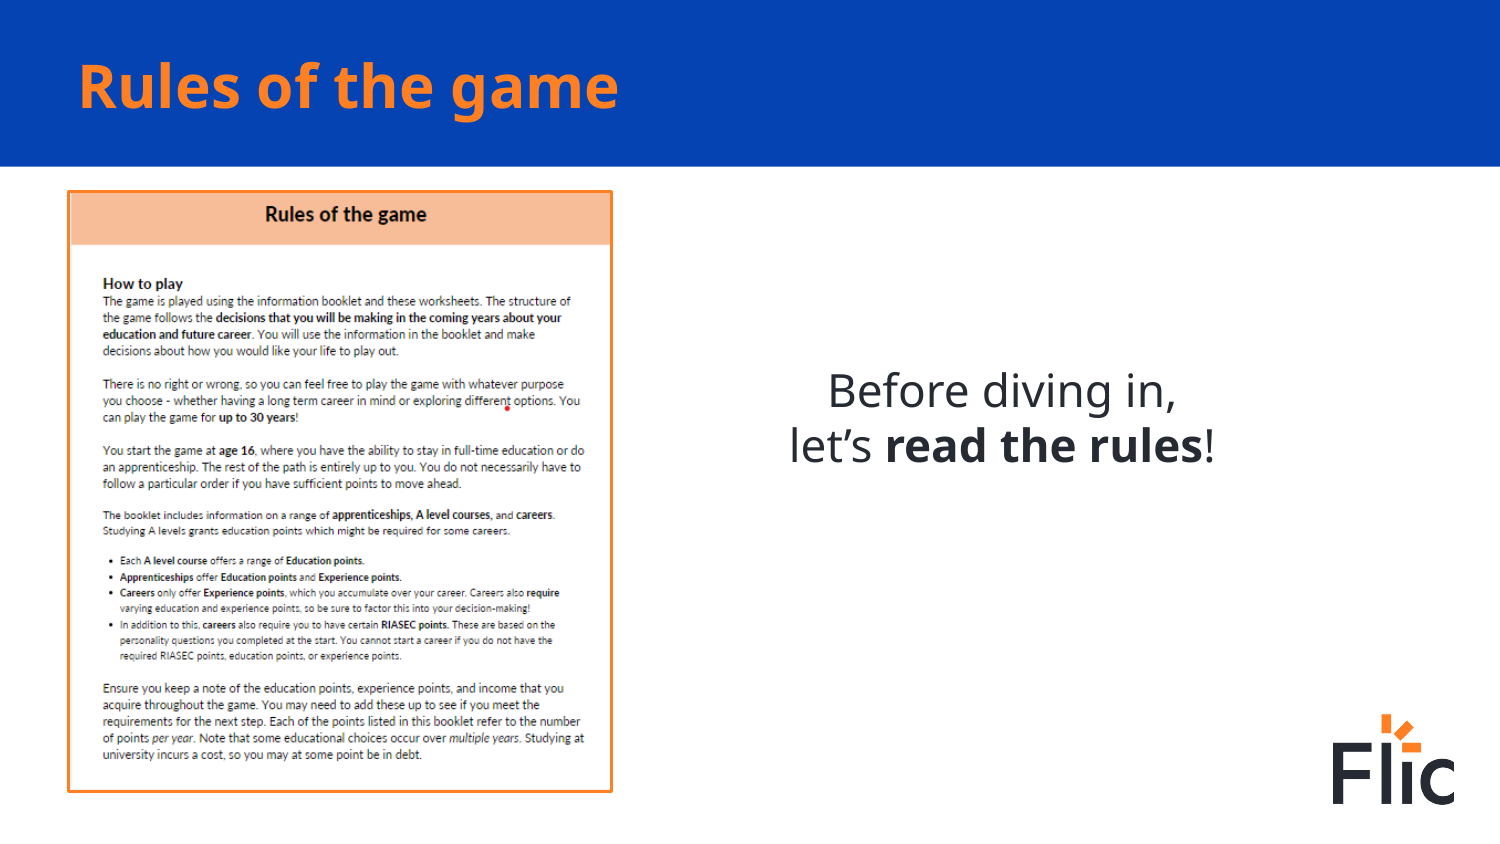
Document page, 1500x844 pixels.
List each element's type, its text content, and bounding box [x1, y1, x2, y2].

picture [70, 192, 611, 791]
picture [1333, 714, 1454, 805]
title Rules of the game [62, 41, 998, 127]
text_box Before diving in, let’s read the rules! [672, 306, 1344, 598]
